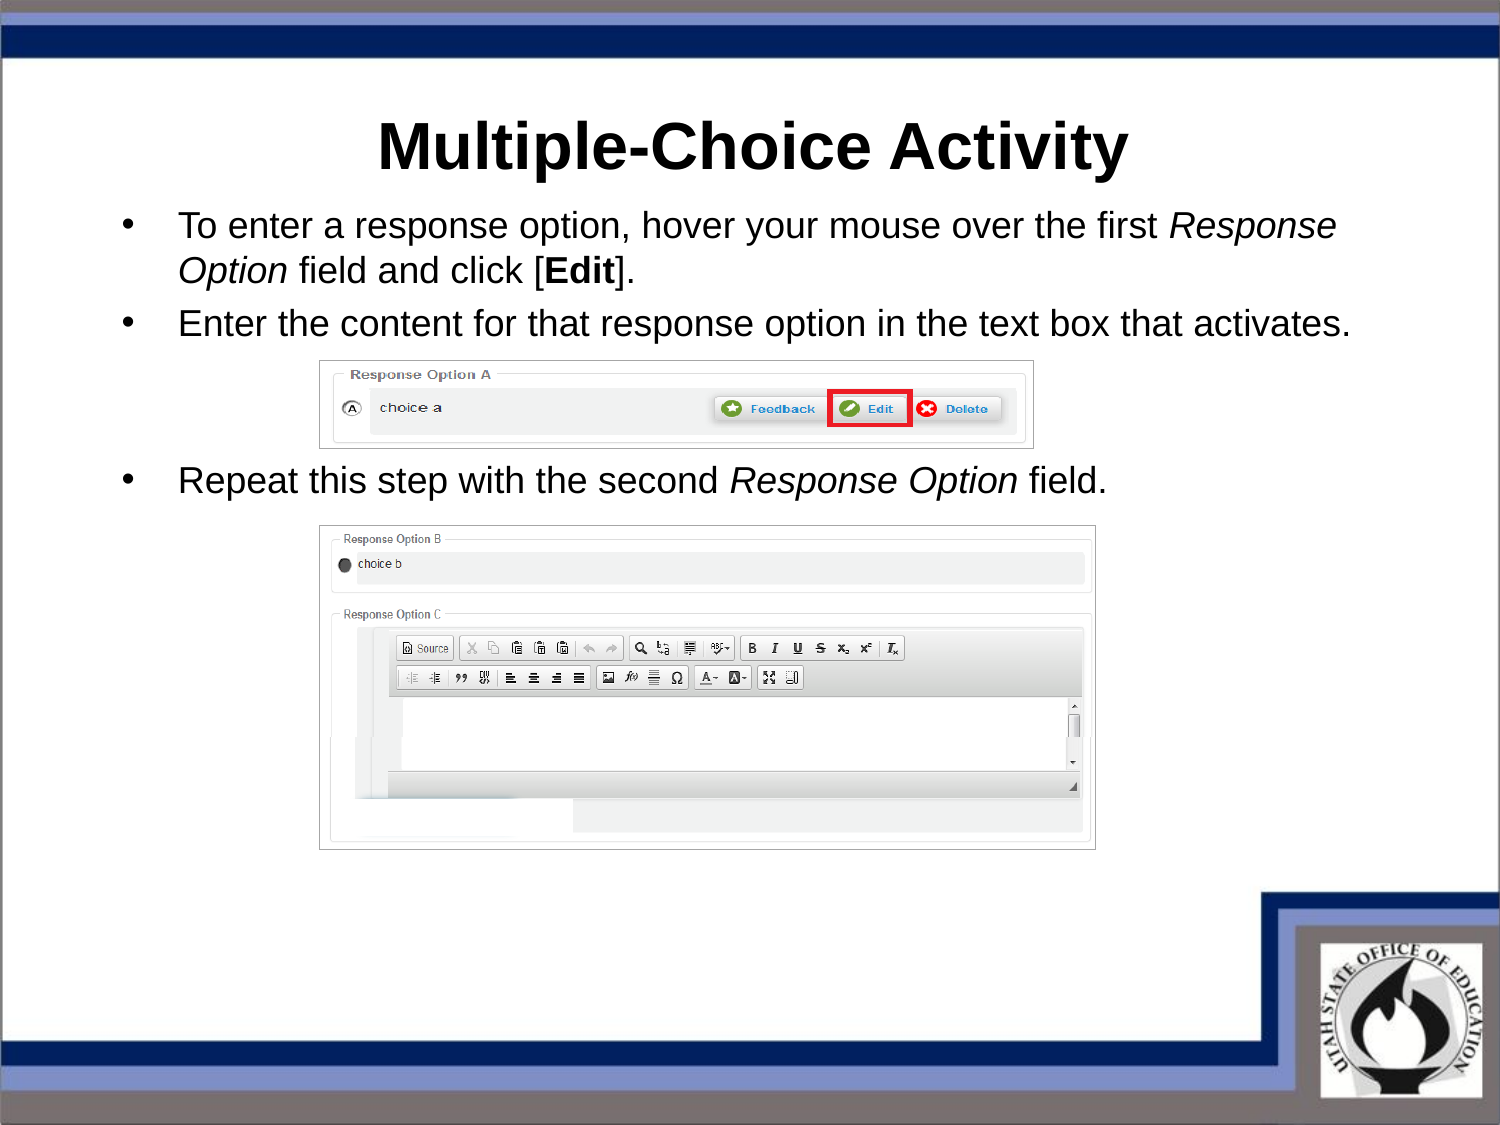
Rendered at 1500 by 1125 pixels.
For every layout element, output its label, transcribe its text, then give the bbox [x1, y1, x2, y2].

title Multiple-Choice Activity [106, 101, 1401, 185]
picture [0, 0, 1500, 1125]
list To enter a response option, hover your mouse over the first Response Option field and click [Edit]. Enter the content for that response option in the text box that activates. Repeat this step with the second Response Option field. [106, 193, 1401, 730]
